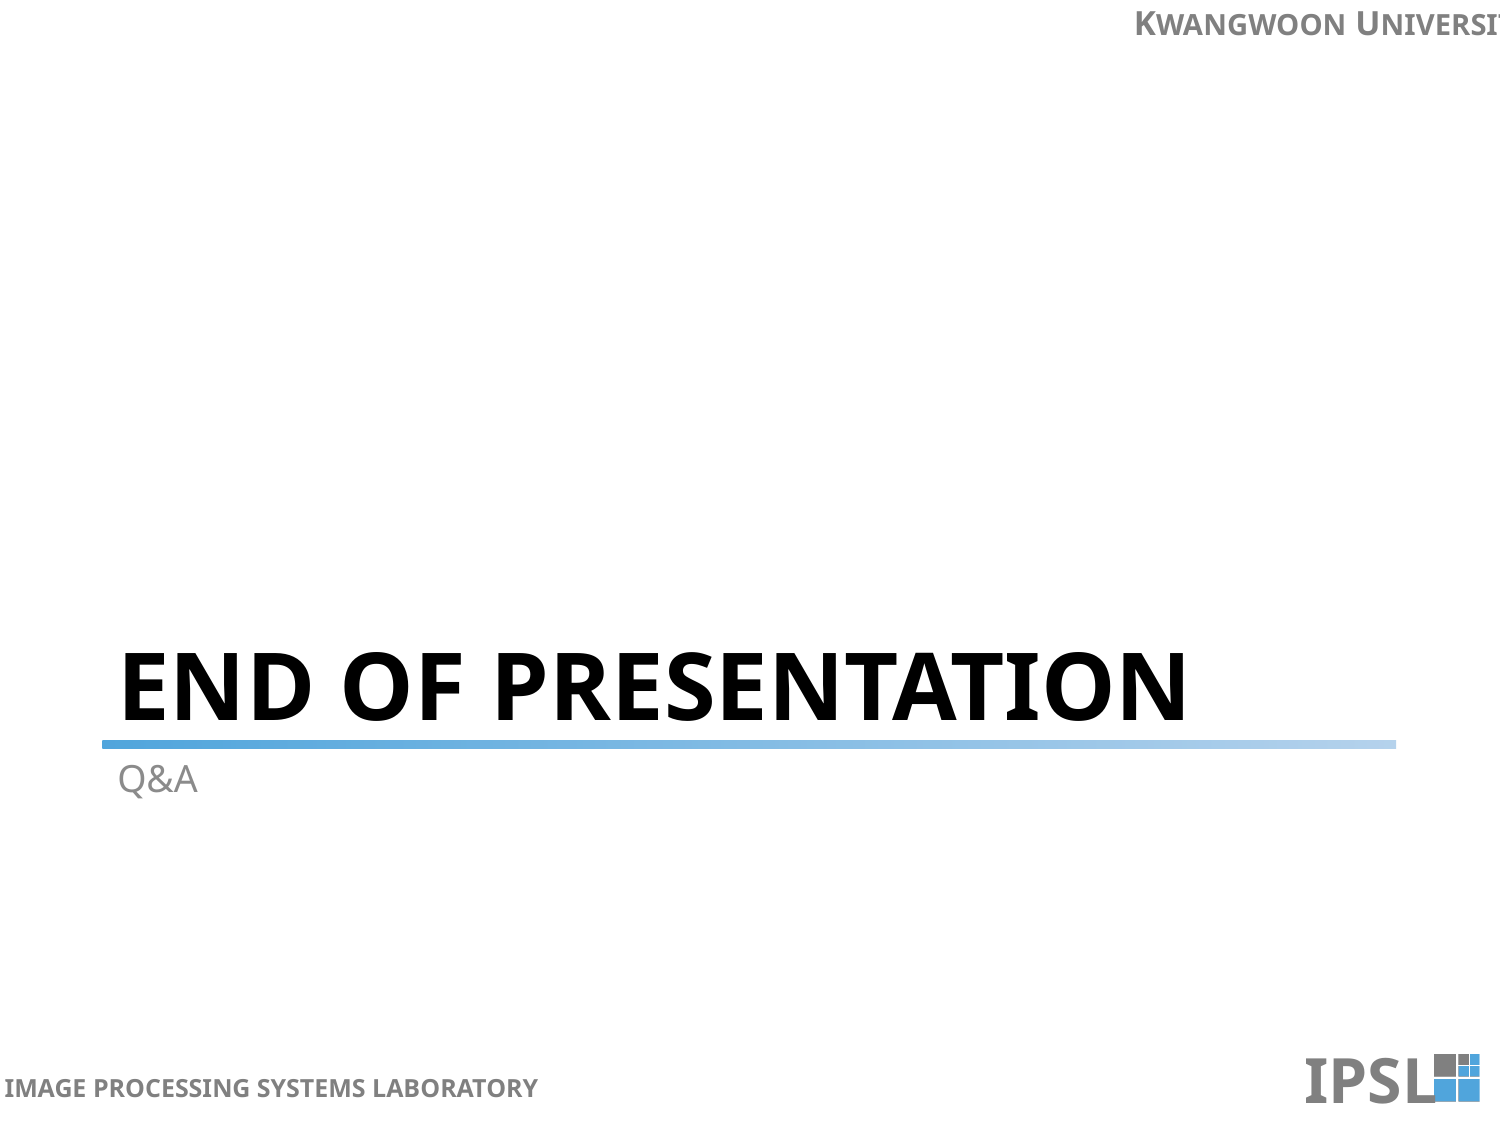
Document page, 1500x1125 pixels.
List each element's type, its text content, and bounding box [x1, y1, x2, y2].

picture [1430, 1050, 1480, 1108]
title End of Presentation [102, 280, 1397, 749]
list Q&A [102, 752, 1397, 999]
